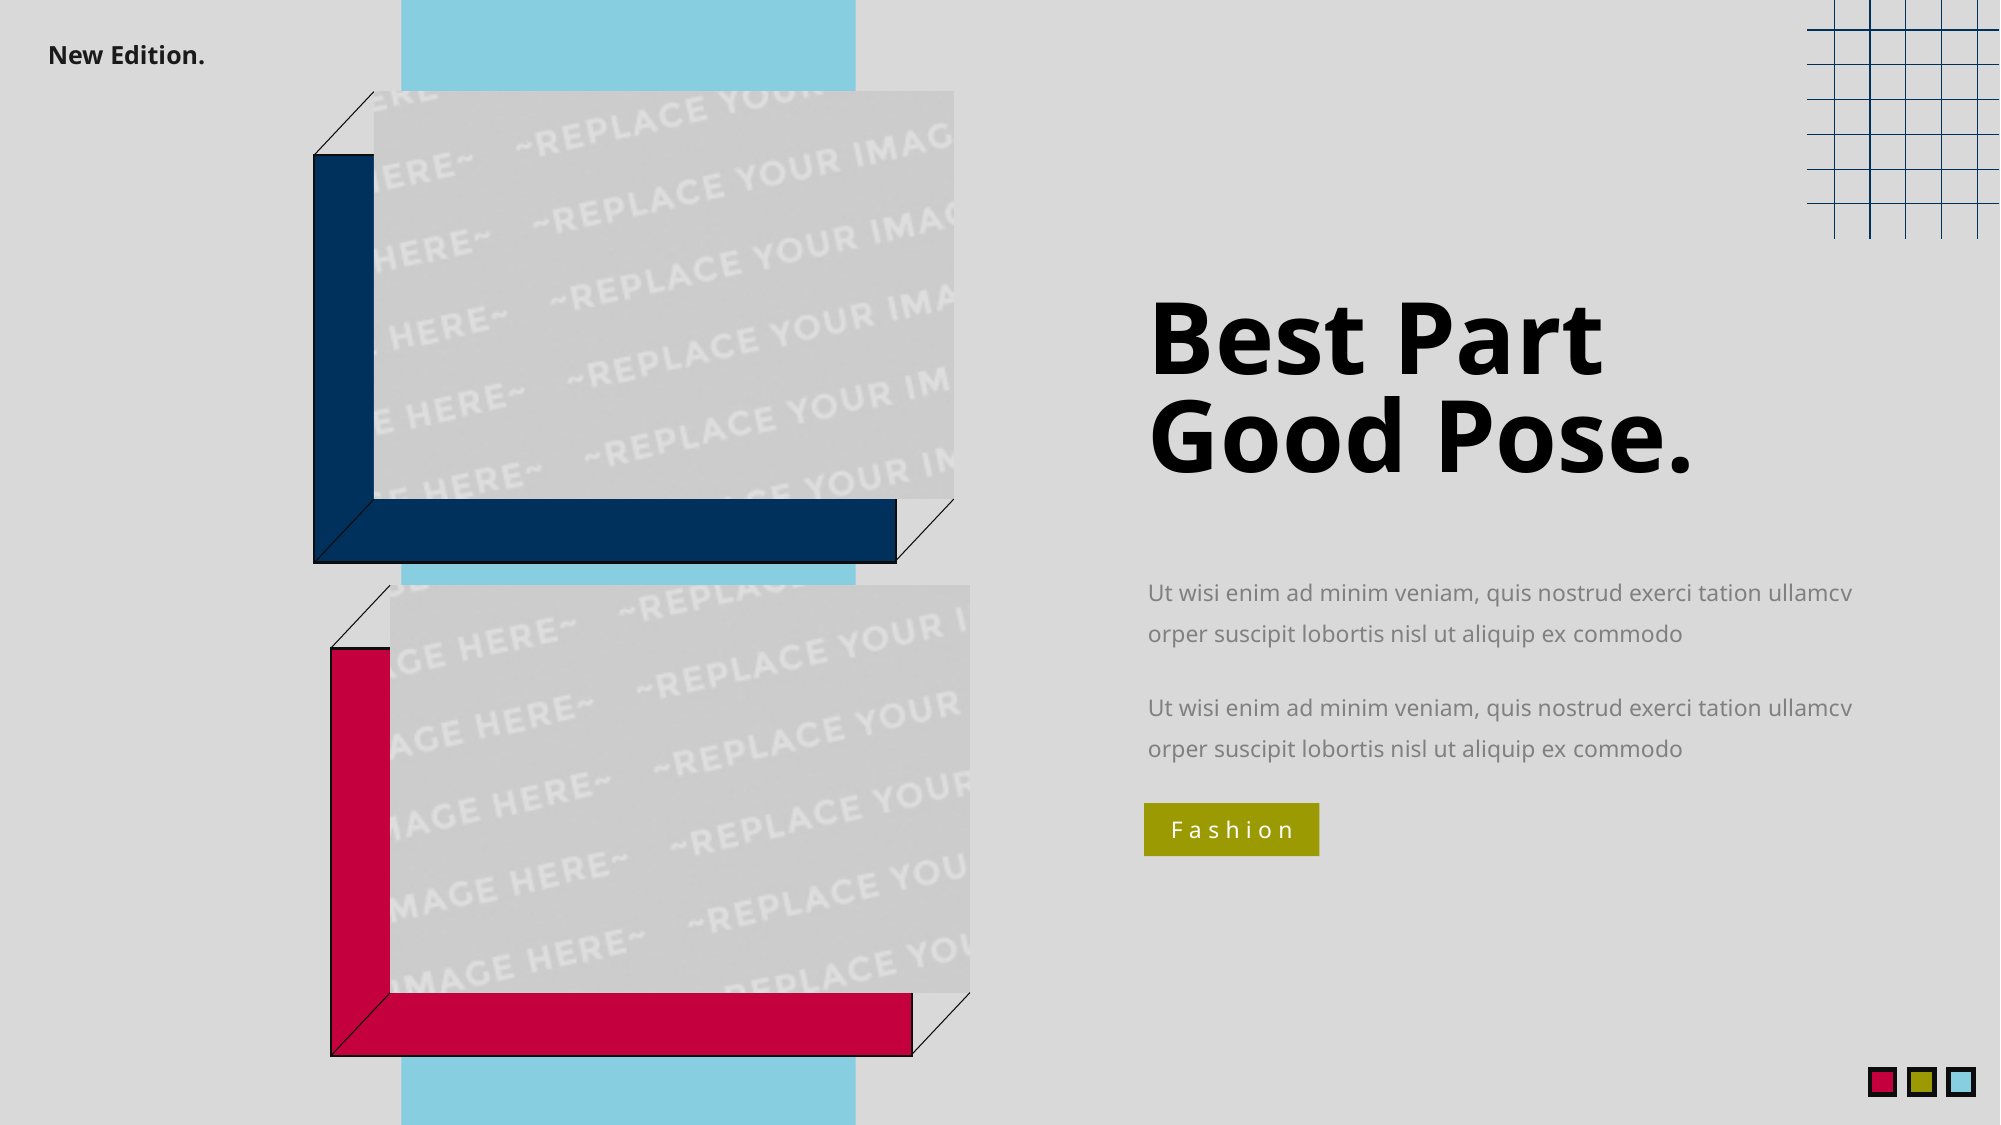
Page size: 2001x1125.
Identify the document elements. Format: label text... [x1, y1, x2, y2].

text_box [328, 587, 392, 647]
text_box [892, 500, 956, 561]
text_box Fashion [1143, 802, 1321, 857]
text_box Ut wisi enim ad minim veniam, quis nostrud exerci tation ullamcv orper suscipit lobortis nisl ut aliquip ex commodo [1133, 557, 1883, 655]
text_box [908, 994, 972, 1054]
text_box Best Part [1133, 266, 1811, 364]
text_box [1806, 0, 2000, 239]
text_box Ut wisi enim ad minim veniam, quis nostrud exerci tation ullamcv orper suscipit lobortis nisl ut aliquip ex commodo [1133, 672, 1883, 770]
text_box Good Pose. [1133, 364, 1811, 500]
picture [373, 91, 954, 499]
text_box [312, 93, 376, 153]
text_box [1869, 1069, 1974, 1095]
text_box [328, 994, 392, 1055]
picture [390, 585, 970, 993]
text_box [312, 501, 376, 561]
text_box New Edition. [33, 32, 221, 77]
